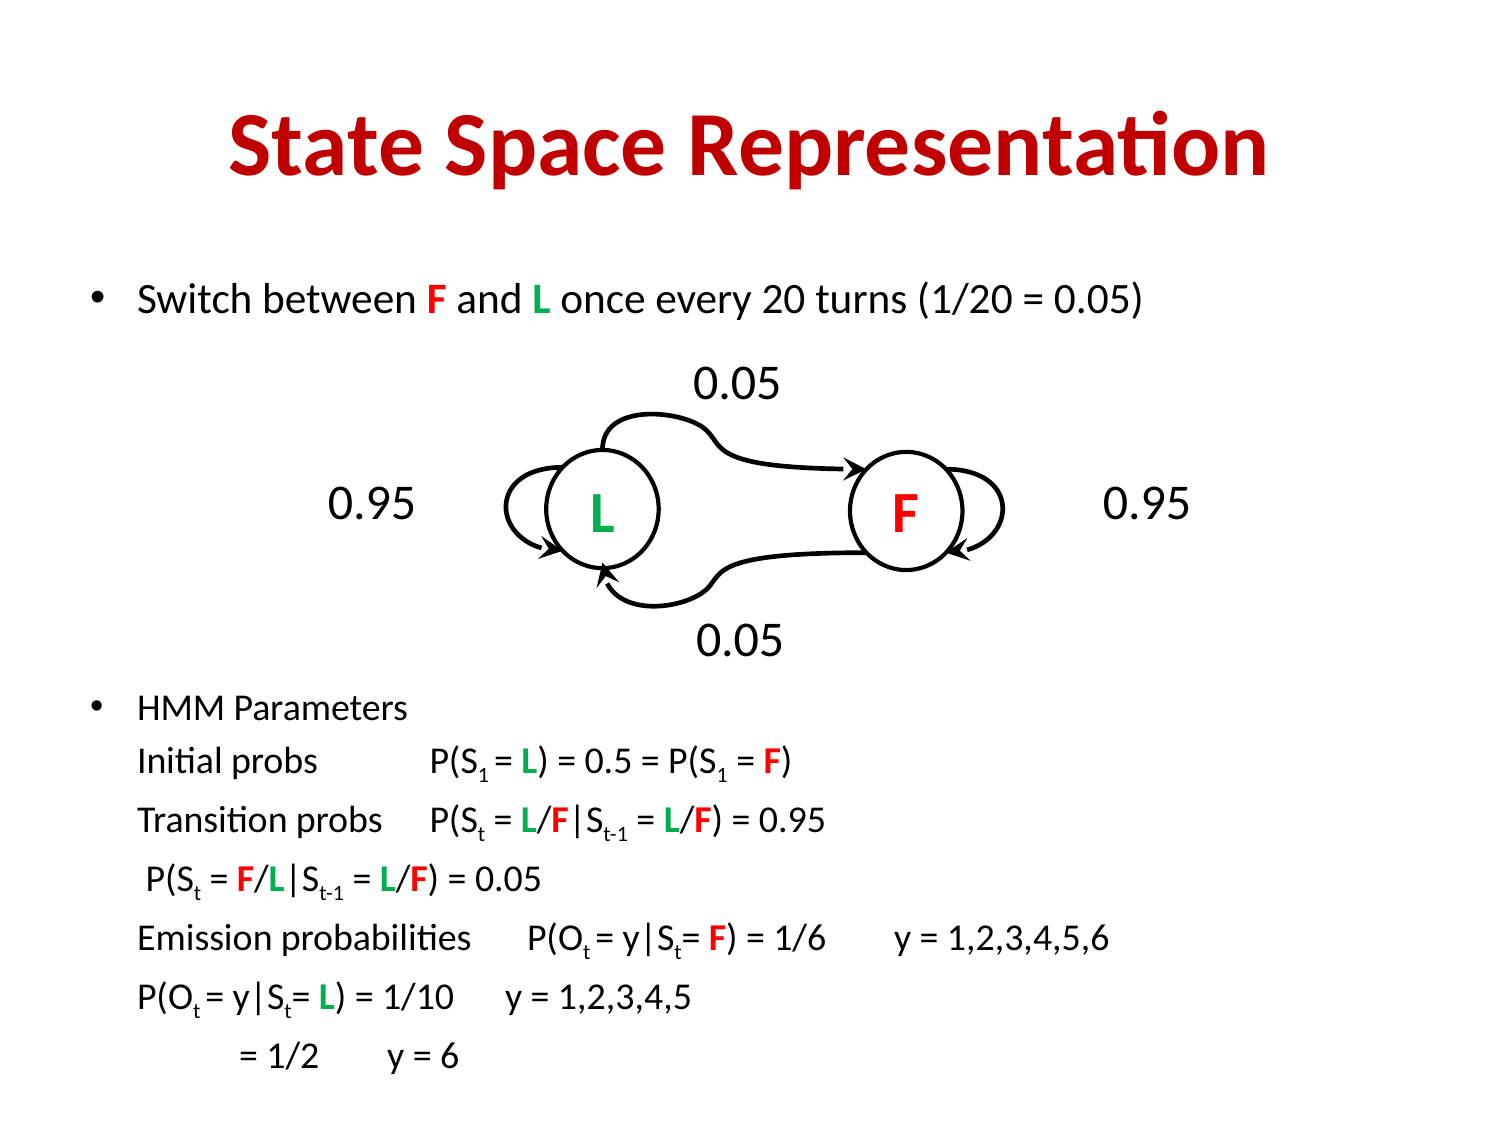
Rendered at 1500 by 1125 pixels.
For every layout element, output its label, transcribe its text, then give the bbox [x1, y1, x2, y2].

list Switch between F and L once every 20 turns (1/20 = 0.05) HMM Parameters Initial probs P(S1 = L) = 0.5 = P(S1 = F) Transition probs P(St = L/F|St-1 = L/F) = 0.95 P(St = F/L|St-1 = L/F) = 0.05 Emission probabilities P(Ot = y|St= F) = 1/6 y = 1,2,3,4,5,6 P(Ot = y|St= L) = 1/10 y = 1,2,3,4,5 = 1/2 y = 6 [75, 262, 1425, 1088]
title State Space Representation [75, 45, 1425, 233]
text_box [312, 342, 1208, 676]
